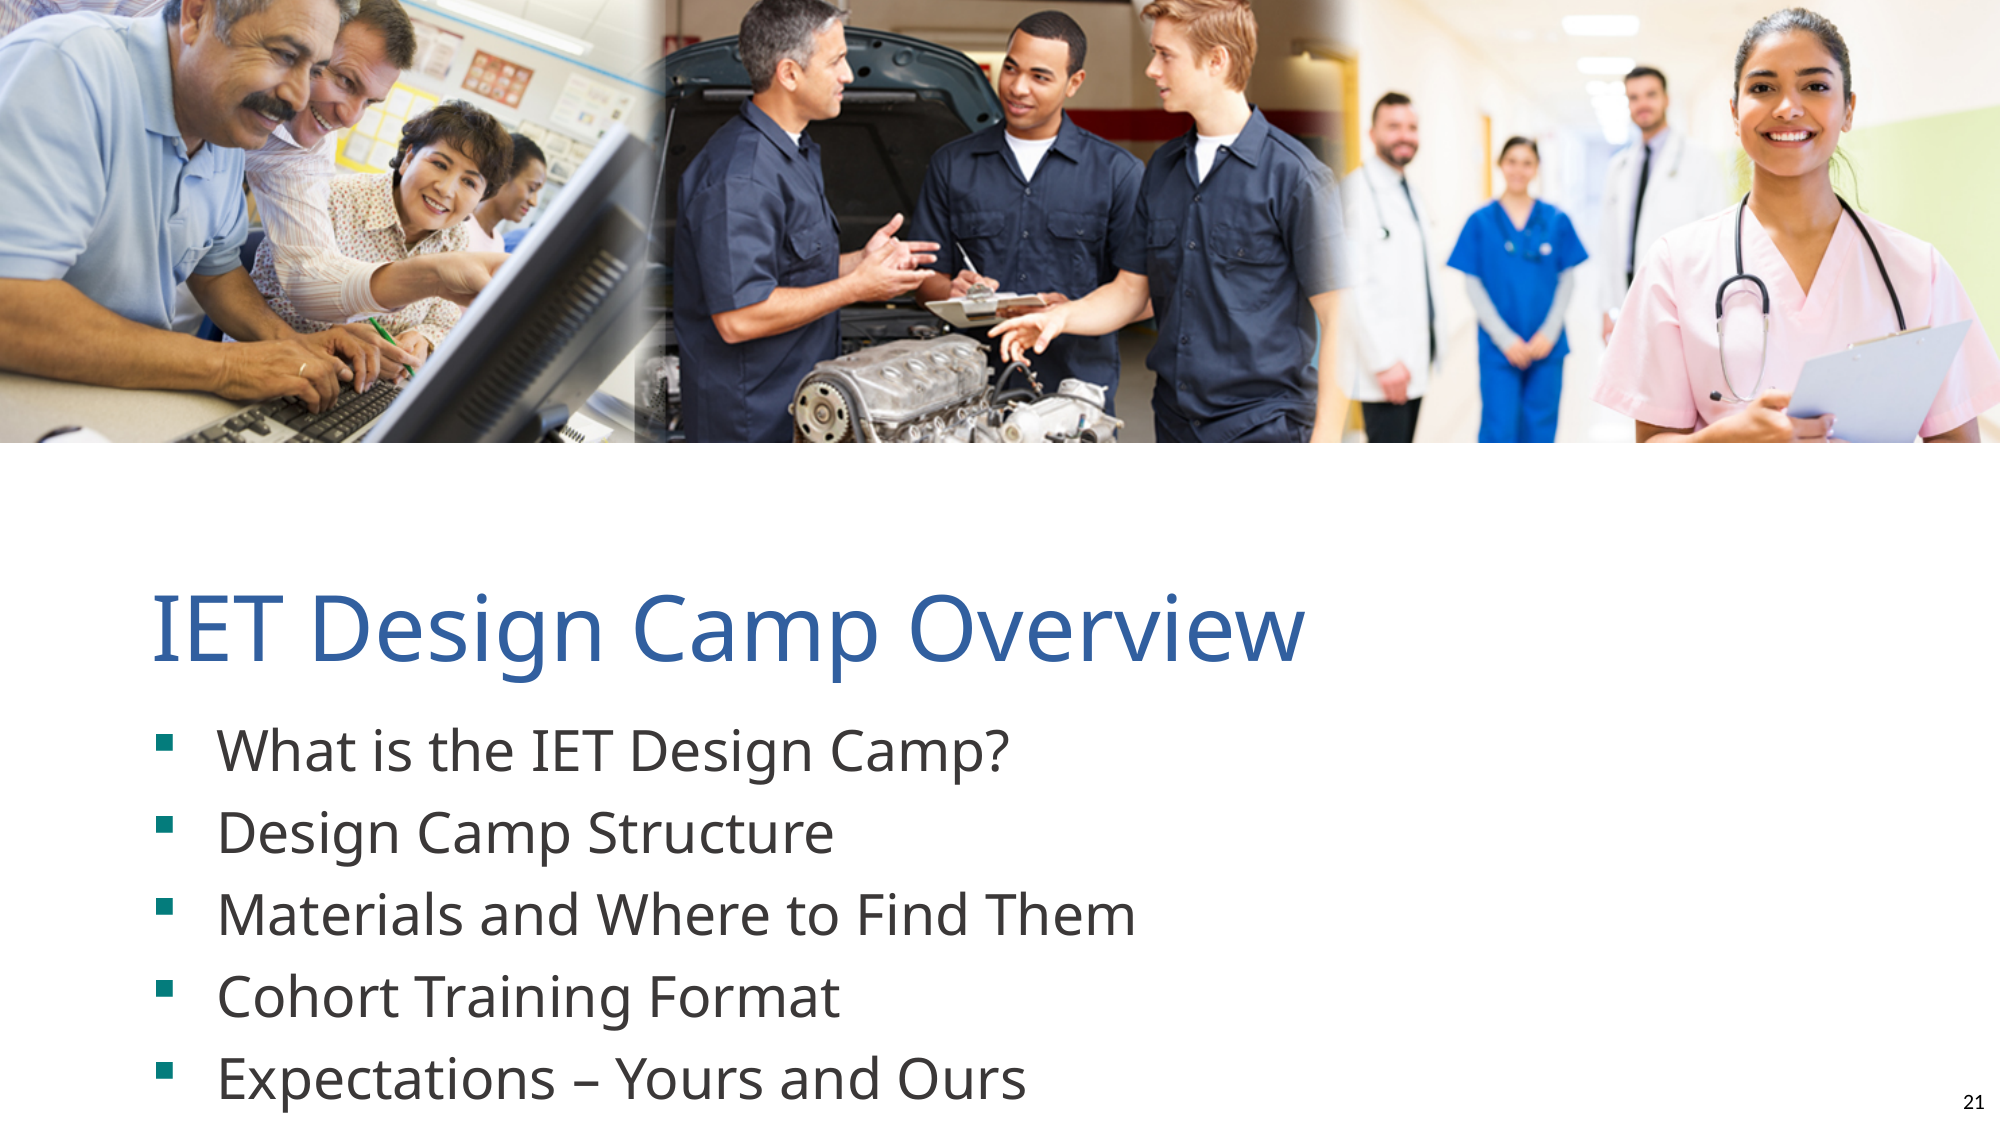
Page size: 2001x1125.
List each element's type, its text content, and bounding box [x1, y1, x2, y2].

title IET Design Camp Overview [136, 575, 1862, 715]
list What is the IET Design Camp? Design Camp Structure Materials and Where to Find Them Cohort Training Format Expectations – Yours and Ours [136, 715, 1914, 1122]
picture [0, 0, 2000, 443]
slide_number 21 [1550, 1074, 2000, 1122]
